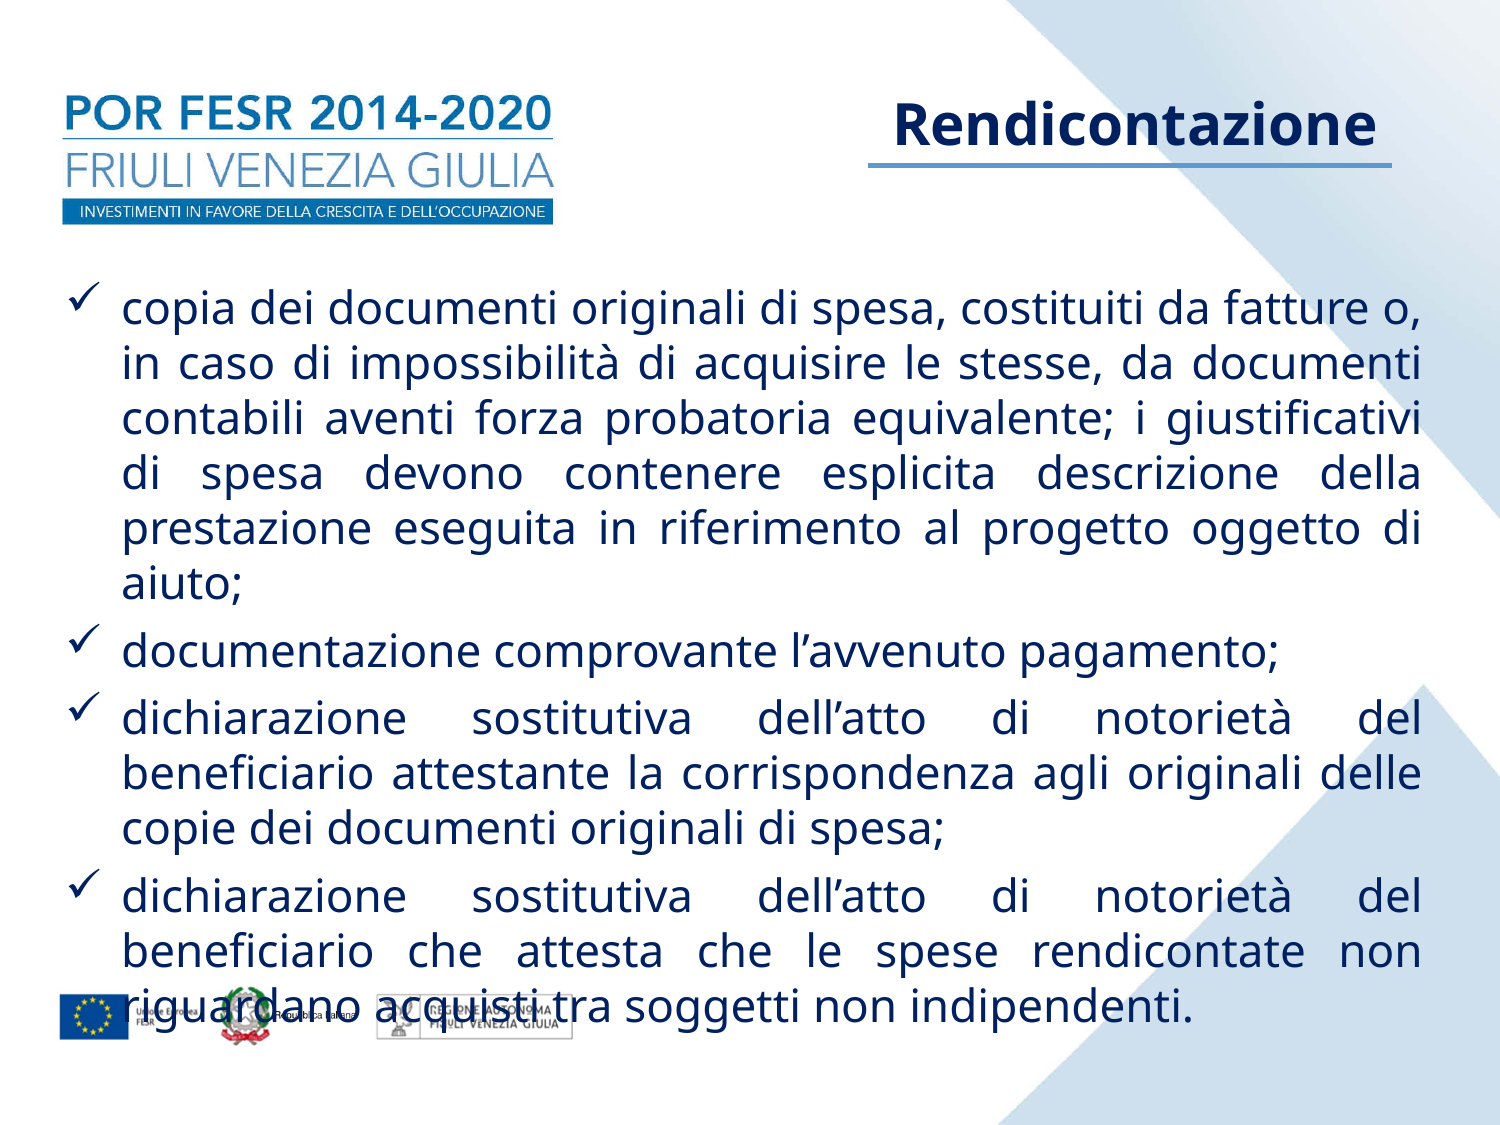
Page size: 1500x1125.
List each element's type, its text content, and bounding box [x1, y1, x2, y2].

text_box Rendicontazione [706, 79, 1393, 165]
text_box copia dei documenti originali di spesa, costituiti da fatture o, in caso di impossibilità di acquisire le stesse, da documenti contabili aventi forza probatoria equivalente; i giustificativi di spesa devono contenere esplicita descrizione della prestazione eseguita in riferimento al progetto oggetto di aiuto; documentazione comprovante l’avvenuto pagamento; dichiarazione sostitutiva dell’atto di notorietà del beneficiario attestante la corrispondenza agli originali delle copie dei documenti originali di spesa; dichiarazione sostitutiva dell’atto di notorietà del beneficiario che attesta che le spese rendicontate non riguardano acquisti tra soggetti non indipendenti. [64, 278, 1424, 953]
picture [0, 0, 1500, 1125]
